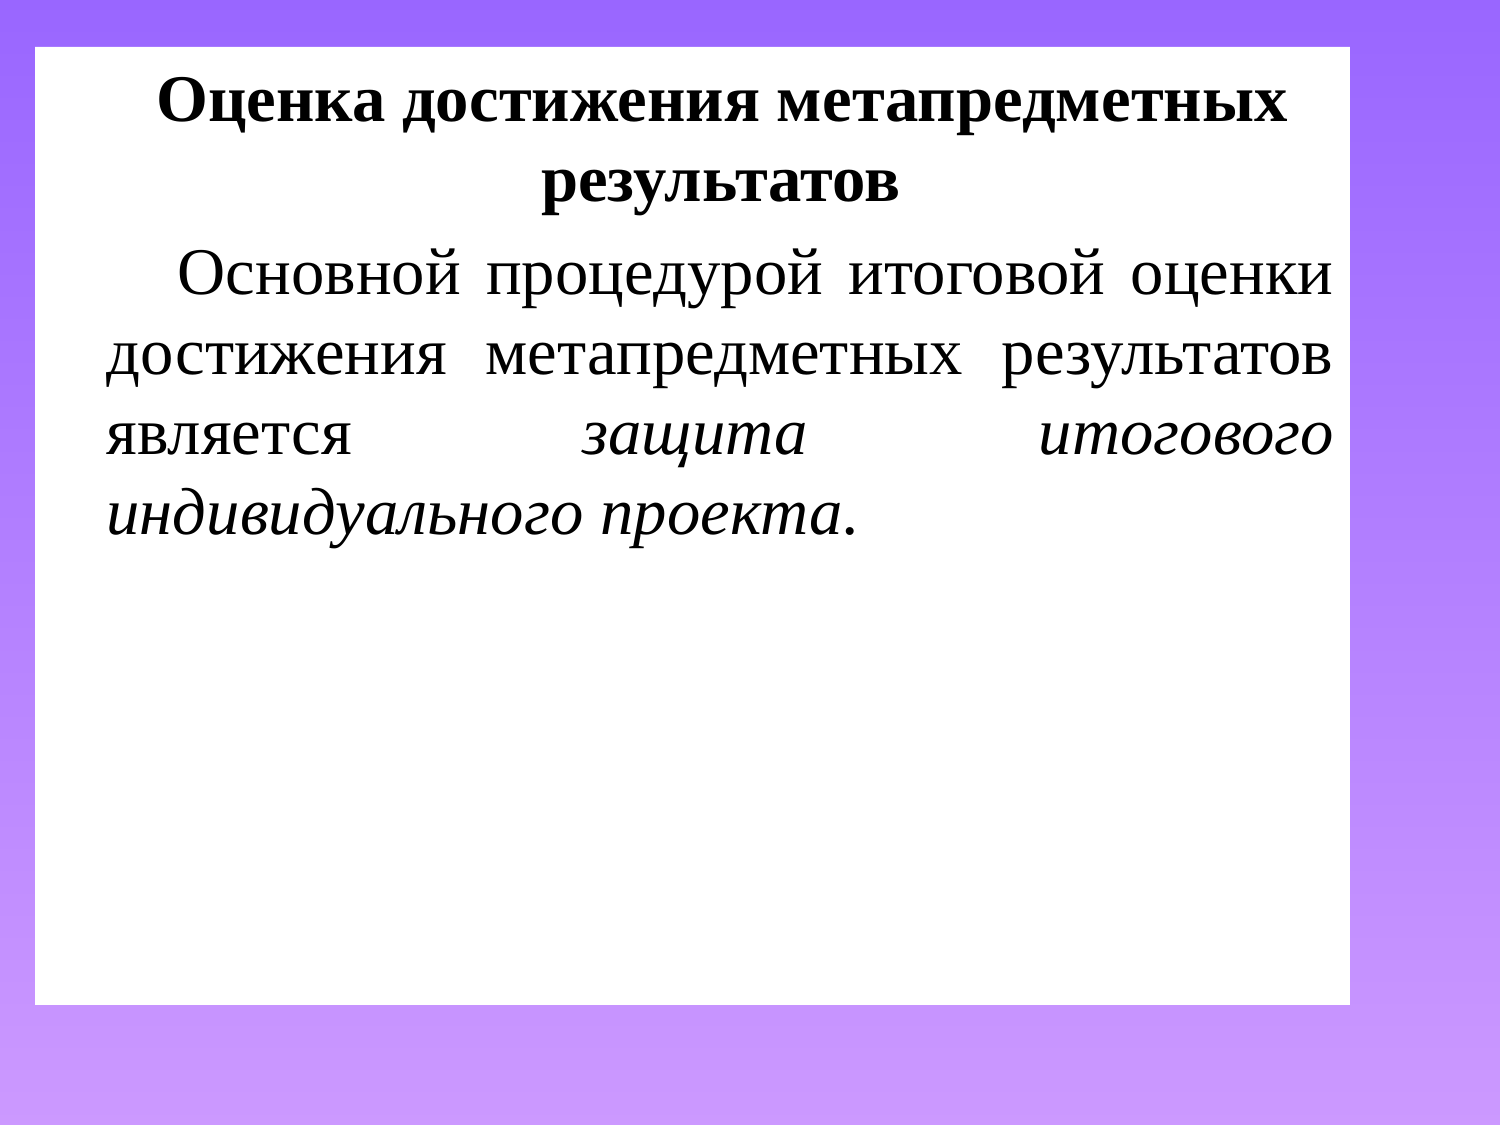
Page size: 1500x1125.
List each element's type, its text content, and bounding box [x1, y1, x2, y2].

list Оценка достижения метапредметных результатов Основной процедурой итоговой оценки достижения метапредметных результатов является защита итогового индивидуального проекта. [35, 46, 1350, 1005]
